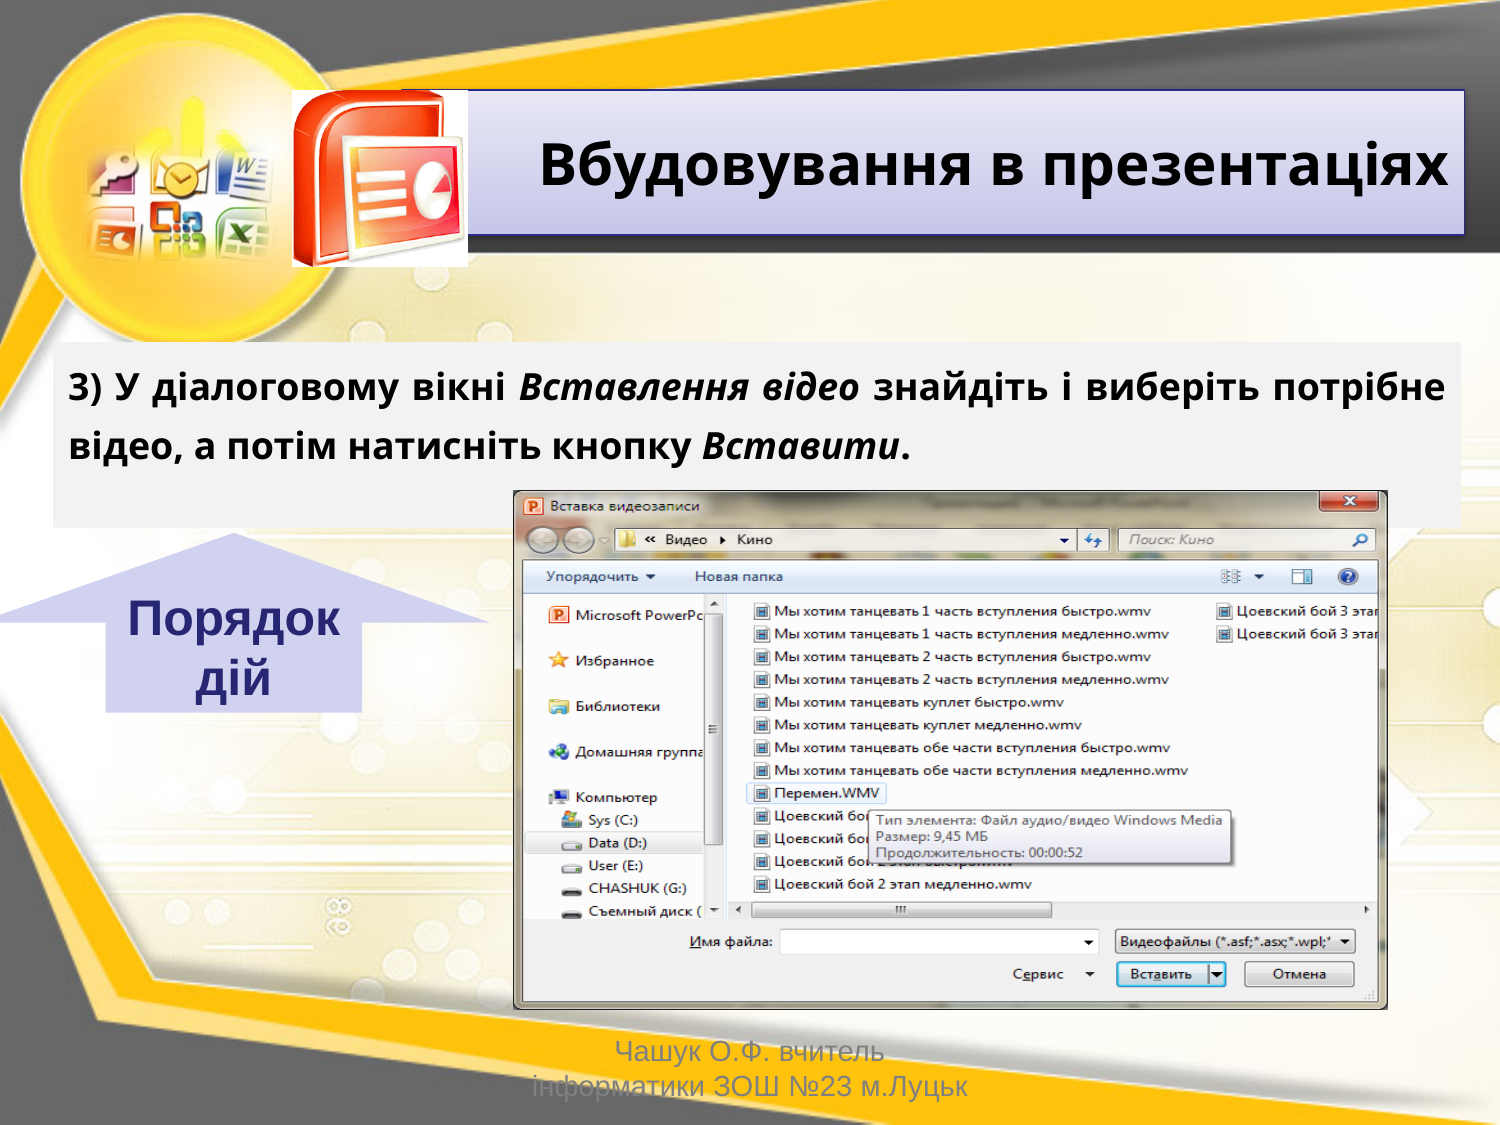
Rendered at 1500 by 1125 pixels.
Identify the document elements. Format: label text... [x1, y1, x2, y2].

footer Чашук О.Ф. вчитель інформатики ЗОШ №23 м.Луцьк [512, 1024, 988, 1103]
title Вбудовування в презентаціях [466, 89, 1465, 236]
text_box Порядок дій [0, 532, 491, 713]
picture [0, 0, 1500, 1125]
list 3) У діалоговому вікні Вставлення відео знайдіть і виберіть потрібне відео, а потім натисніть кнопку Вставити. [53, 342, 1462, 528]
